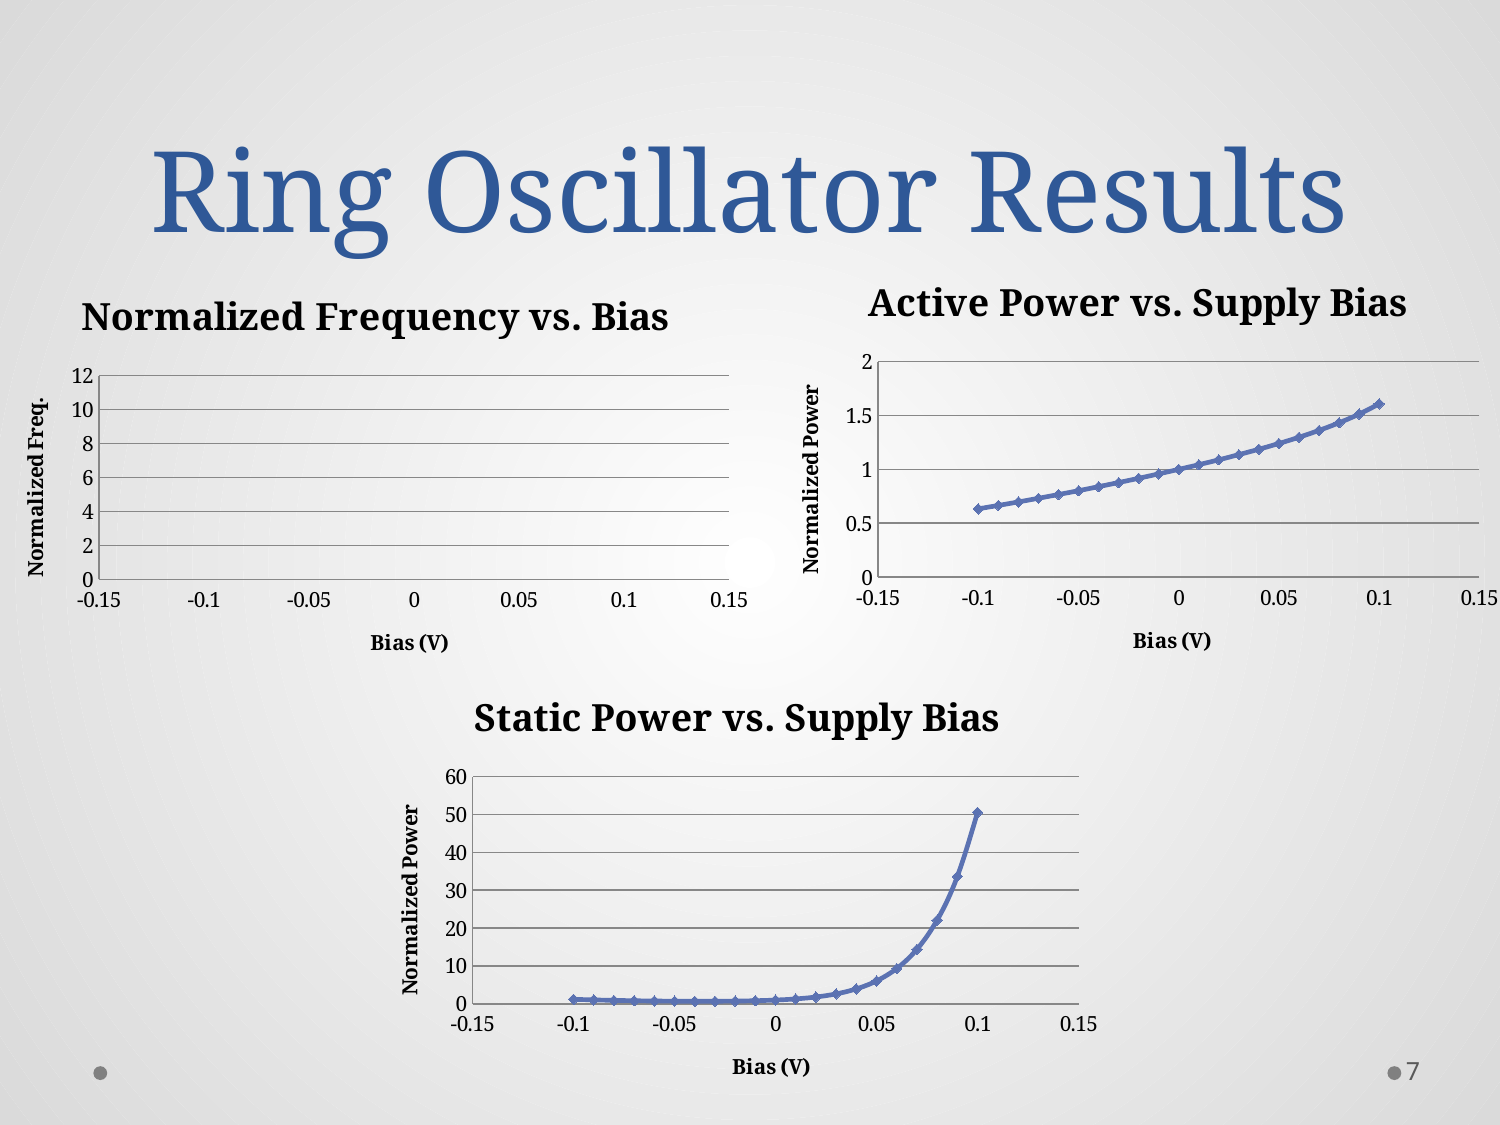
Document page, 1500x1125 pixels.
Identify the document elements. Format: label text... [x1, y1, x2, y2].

title Ring Oscillator Results [75, 0, 1425, 260]
slide_number 7 [1401, 1042, 1494, 1103]
chart [0, 247, 1500, 1113]
